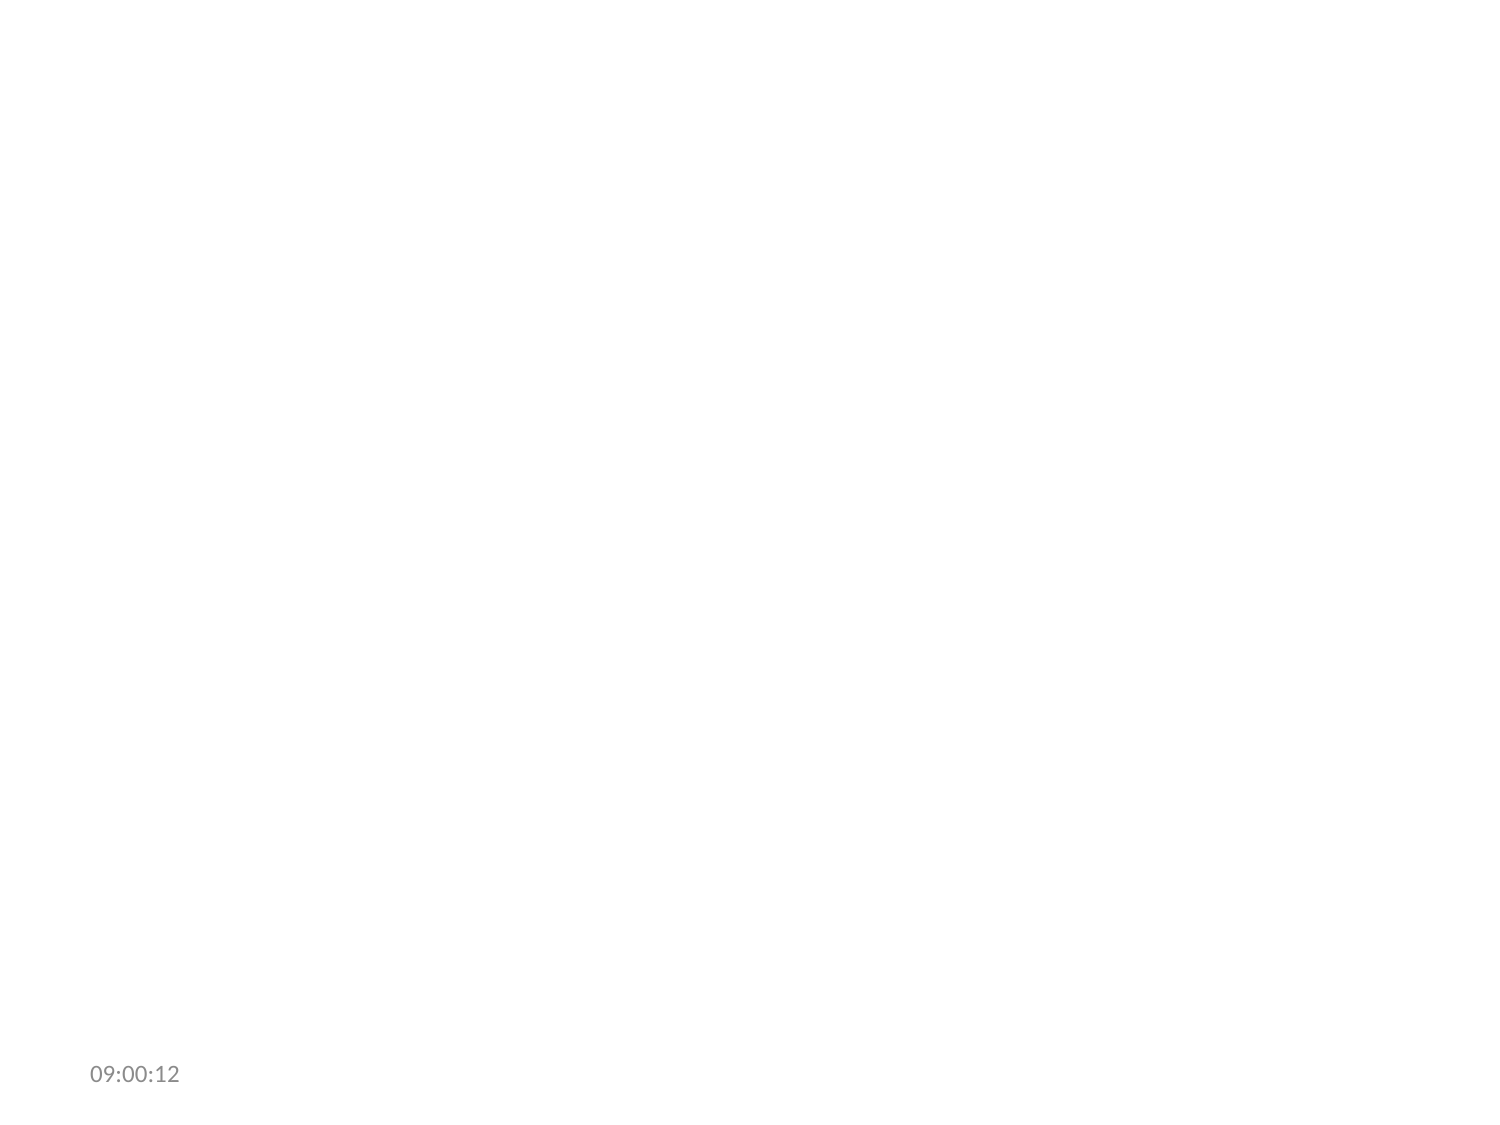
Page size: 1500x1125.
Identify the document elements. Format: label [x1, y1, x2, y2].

slide_number [75, 1042, 425, 1103]
